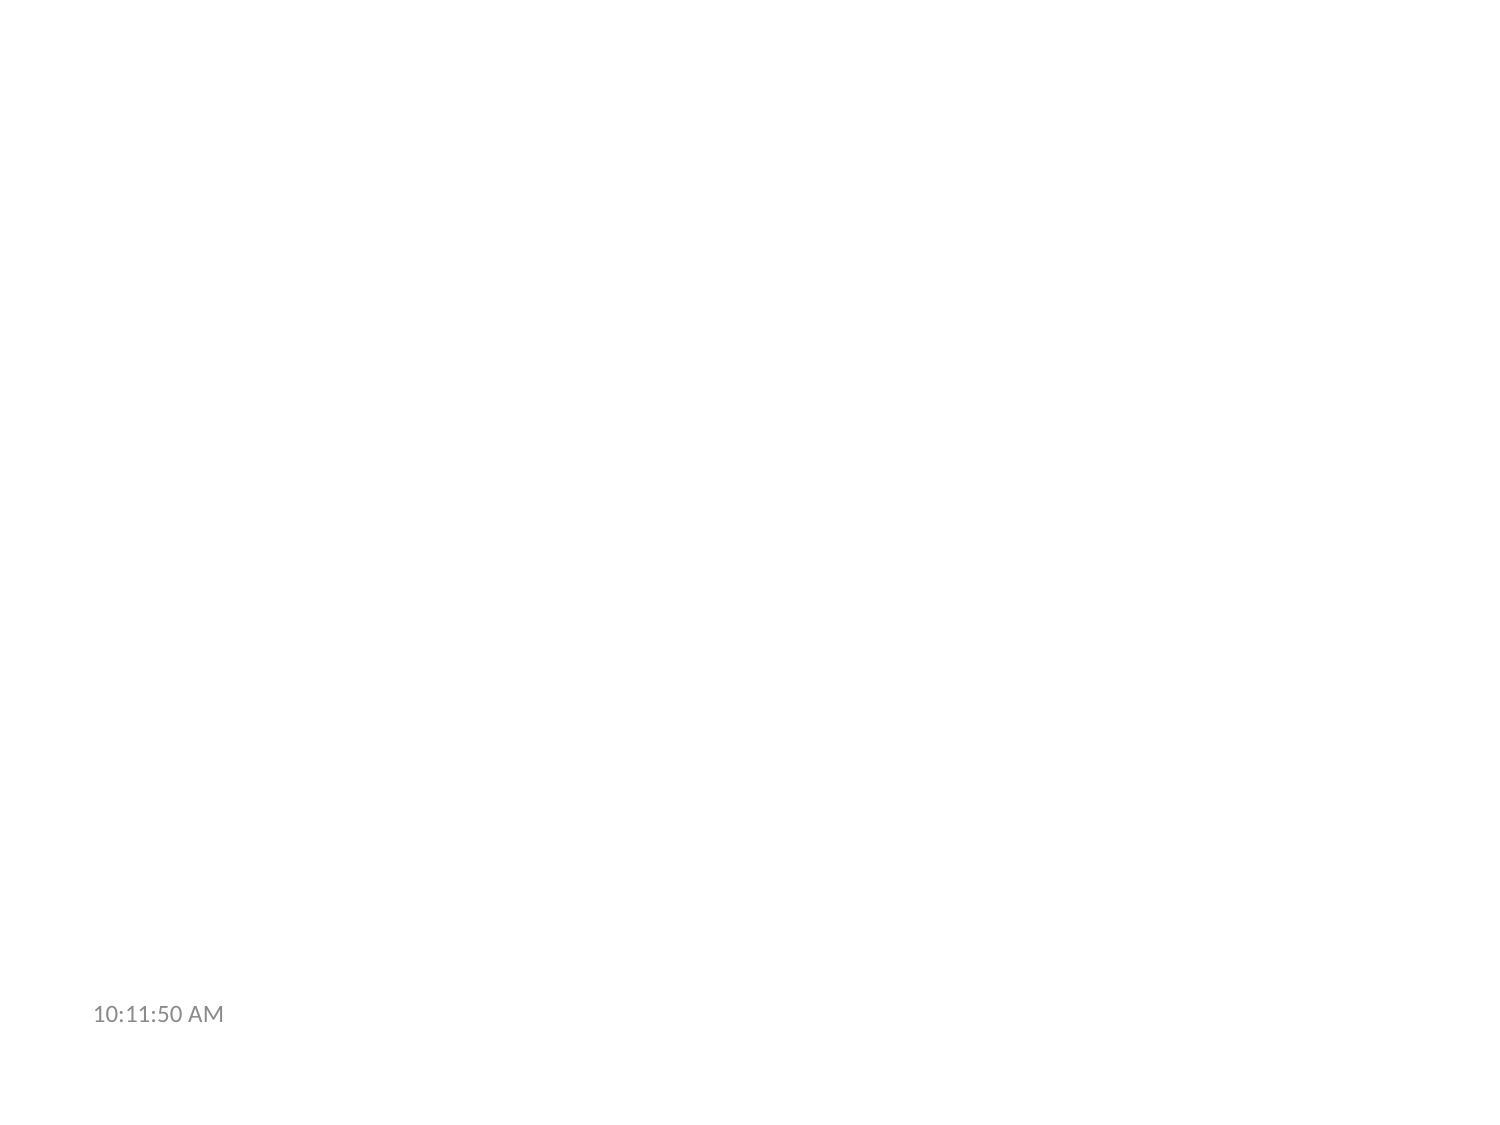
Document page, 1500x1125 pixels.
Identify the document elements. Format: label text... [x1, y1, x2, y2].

text_box 3:35:09 PM [77, 982, 428, 1043]
